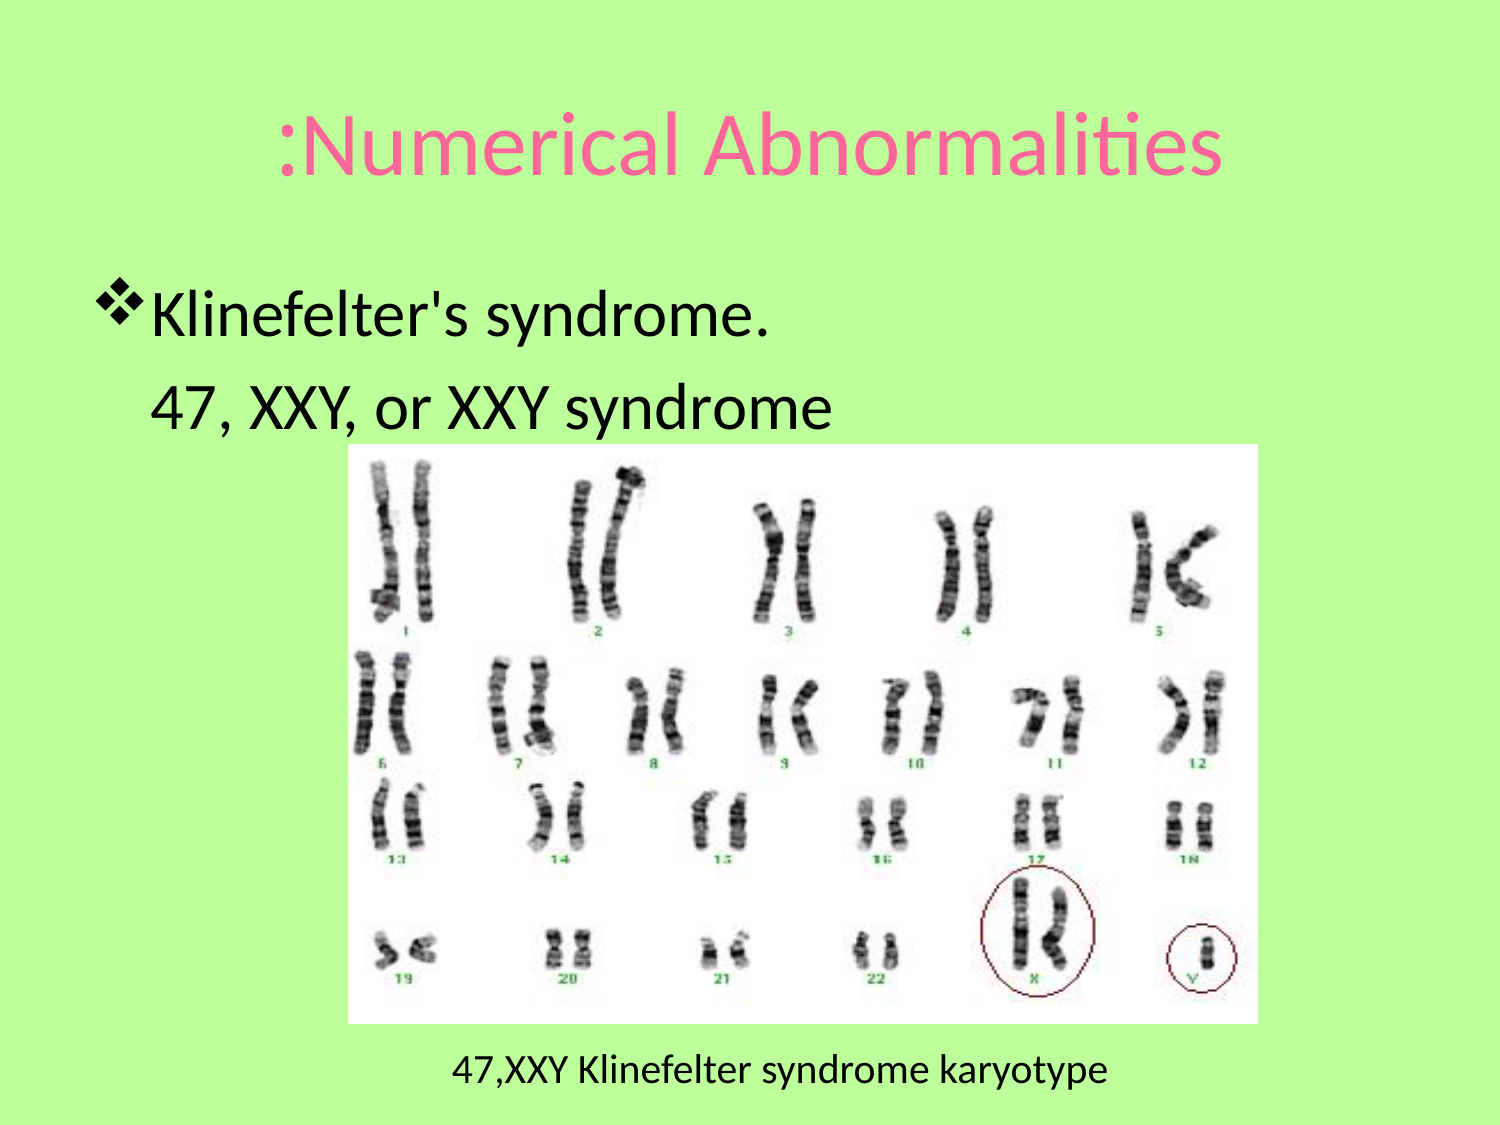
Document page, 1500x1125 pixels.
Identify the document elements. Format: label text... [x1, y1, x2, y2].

picture [348, 444, 1259, 1024]
text_box 47,XXY Klinefelter syndrome karyotype [437, 1034, 1258, 1099]
title Numerical Abnormalities: [75, 45, 1425, 233]
list Klinefelter's syndrome. 47, XXY, or XXY syndrome [75, 262, 1425, 1005]
